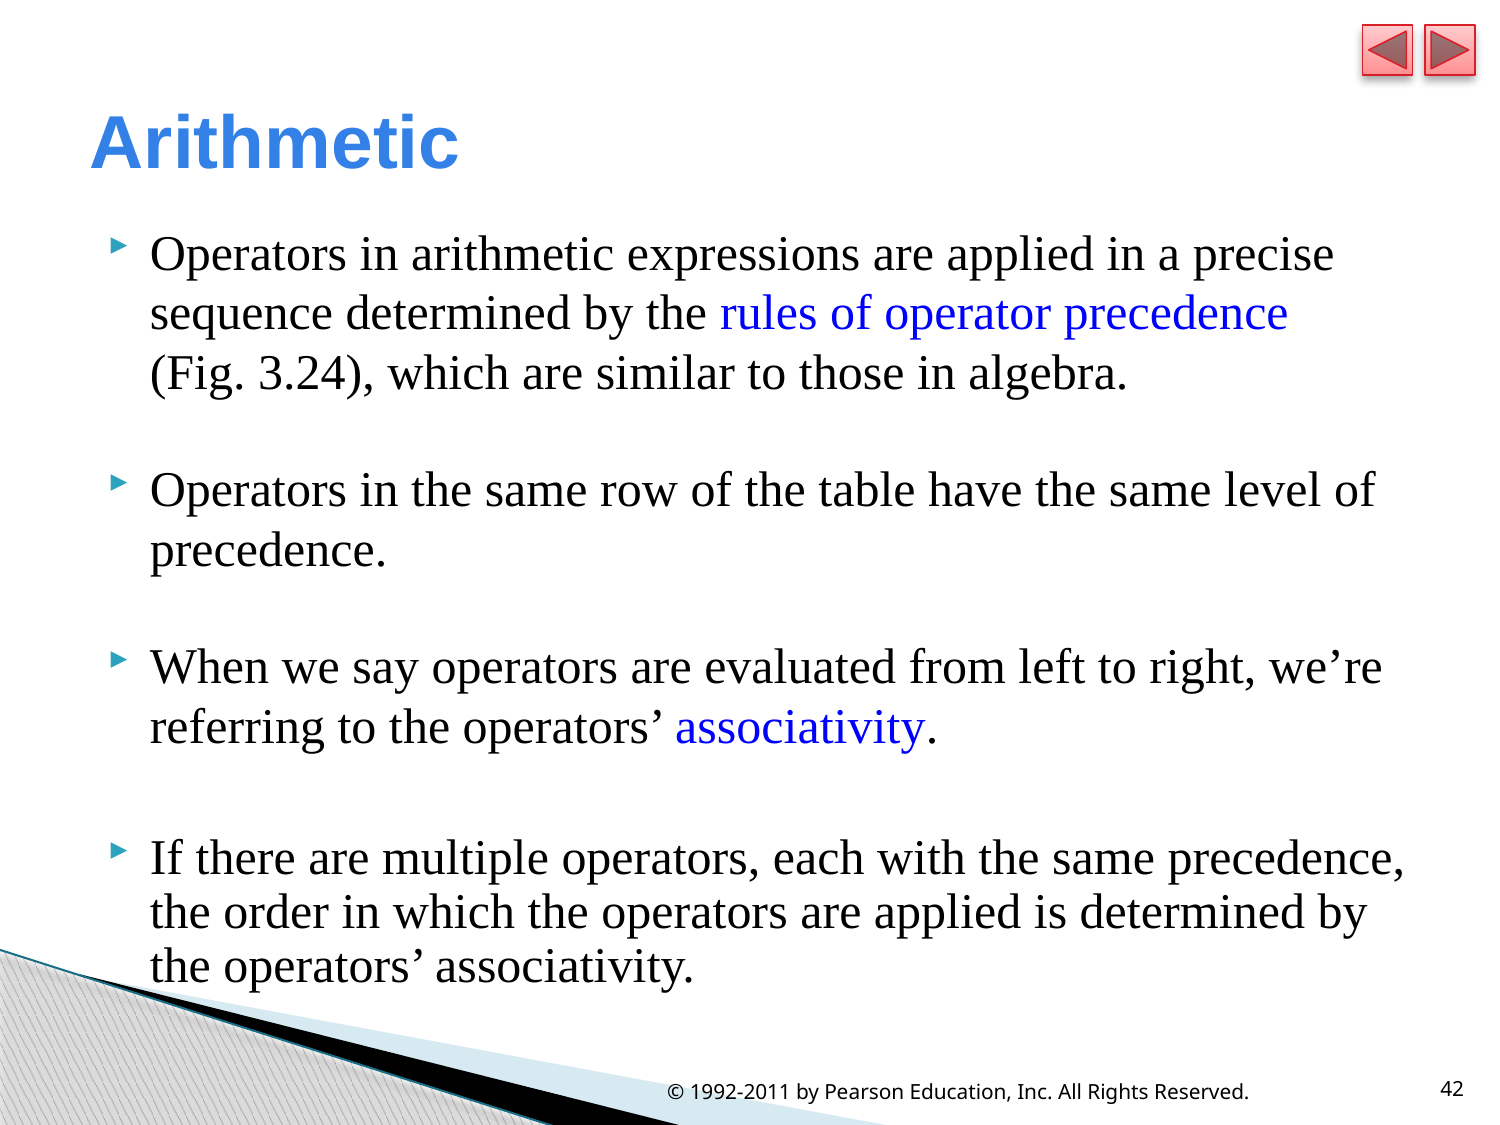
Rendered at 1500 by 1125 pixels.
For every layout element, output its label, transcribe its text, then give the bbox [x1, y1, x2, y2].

footer © 1992-2011 by Pearson Education, Inc. All Rights Reserved. [612, 1051, 1305, 1112]
list Operators in arithmetic expressions are applied in a precise sequence determined by the rules of operator precedence (Fig. 3.24), which are similar to those in algebra. Operators in the same row of the table have the same level of precedence. When we say operators are evaluated from left to right, we’re referring to the operators’ associativity. If there are multiple operators, each with the same precedence, the order in which the operators are applied is determined by the operators’ associativity. [74, 212, 1426, 956]
slide_number 42 [1418, 1051, 1479, 1112]
title Arithmetic [75, 45, 1425, 212]
